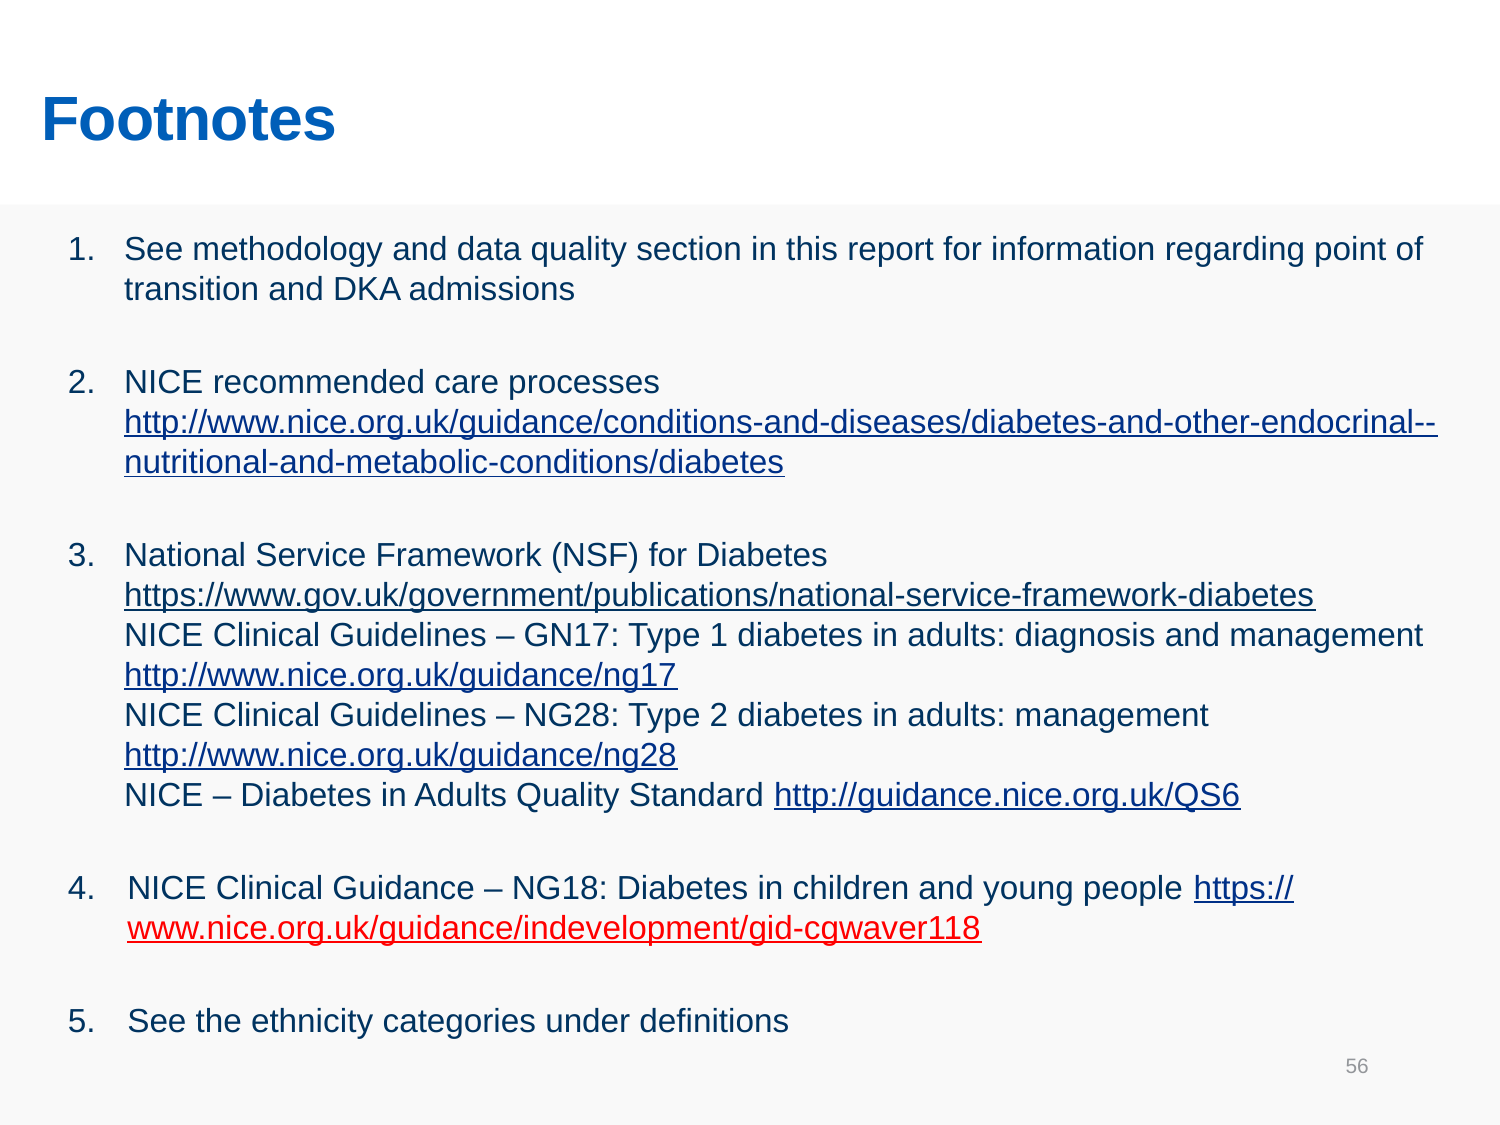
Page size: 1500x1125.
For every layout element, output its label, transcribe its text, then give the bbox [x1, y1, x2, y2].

slide_number 56 [1033, 1047, 1384, 1095]
title Footnotes [41, 78, 1294, 185]
text_box See methodology and data quality section in this report for information regarding point of transition and DKA admissions NICE recommended care processes http://www.nice.org.uk/guidance/conditions-and-diseases/diabetes-and-other-endocrinal--nutritional-and-metabolic-conditions/diabetes National Service Framework (NSF) for Diabetes https://www.gov.uk/government/publications/national-service-framework-diabetes NICE Clinical Guidelines – GN17: Type 1 diabetes in adults: diagnosis and management http://www.nice.org.uk/guidance/ng17 NICE Clinical Guidelines – NG28: Type 2 diabetes in adults: management http://www.nice.org.uk/guidance/ng28 NICE – Diabetes in Adults Quality Standard http://guidance.nice.org.uk/QS6 NICE Clinical Guidance – NG18: Diabetes in children and young people https://www.nice.org.uk/guidance/indevelopment/gid-cgwaver118 See the ethnicity categories under definitions [53, 219, 1471, 1047]
